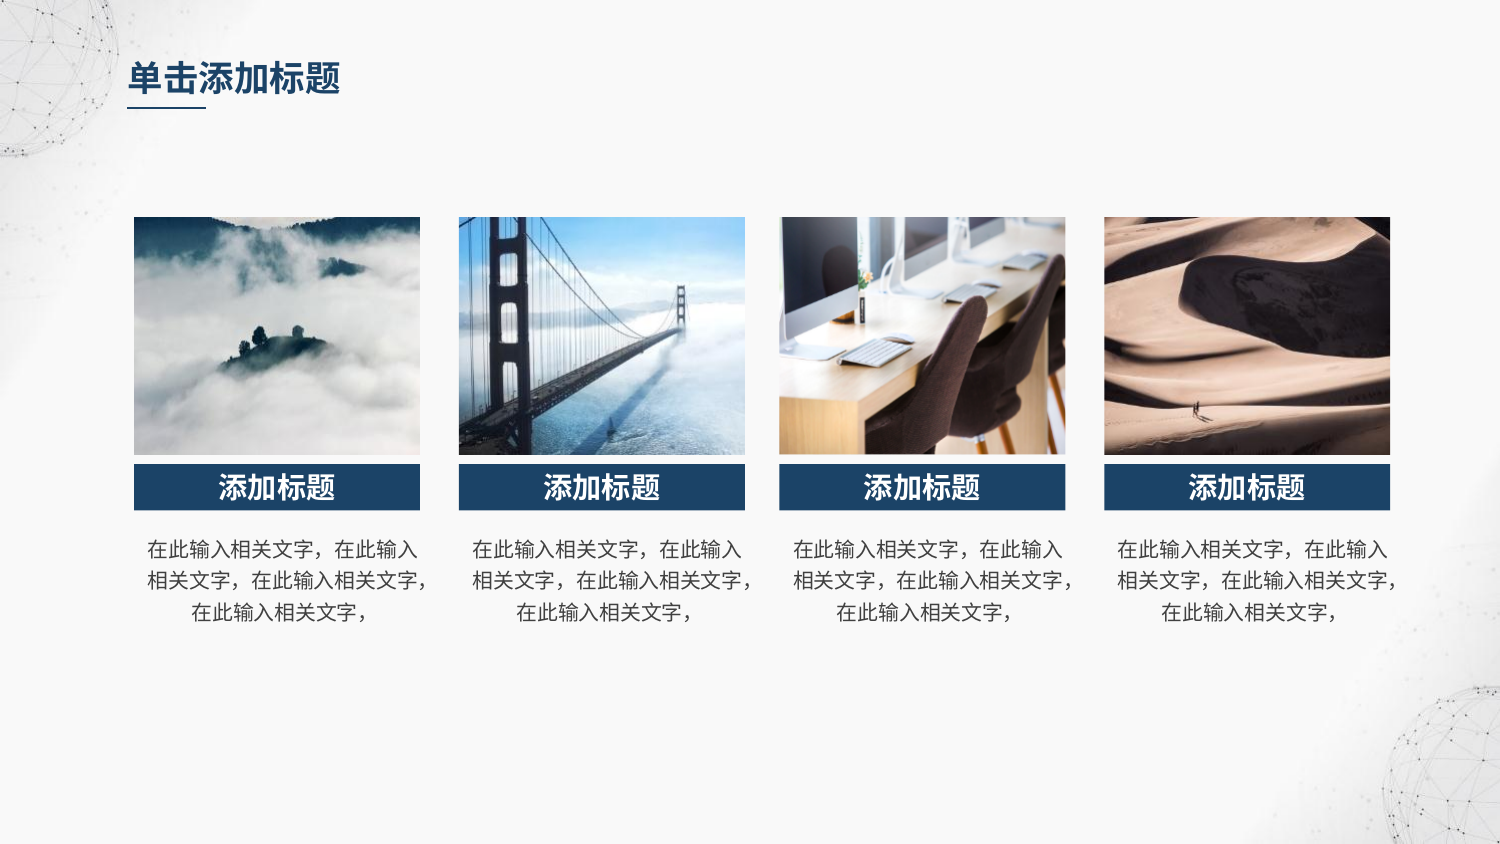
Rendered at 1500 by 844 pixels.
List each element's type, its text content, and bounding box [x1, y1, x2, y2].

text_box [778, 217, 1066, 456]
text_box 在此输入相关文字，在此输入相关文字，在此输入相关文字， 在此输入相关文字， [131, 525, 435, 630]
text_box [1103, 217, 1391, 456]
text_box 在此输入相关文字，在此输入相关文字，在此输入相关文字， 在此输入相关文字， [455, 525, 760, 630]
picture [0, 0, 1500, 844]
text_box 添加标题 [1103, 463, 1391, 511]
text_box [458, 217, 746, 456]
text_box 在此输入相关文字，在此输入相关文字，在此输入相关文字， 在此输入相关文字， [776, 525, 1080, 630]
text_box 在此输入相关文字，在此输入相关文字，在此输入相关文字， 在此输入相关文字， [1101, 525, 1405, 630]
text_box 添加标题 [133, 463, 421, 511]
text_box [133, 217, 421, 456]
text_box 添加标题 [458, 463, 746, 511]
text_box 单击添加标题 [116, 50, 488, 105]
text_box 添加标题 [778, 463, 1066, 511]
